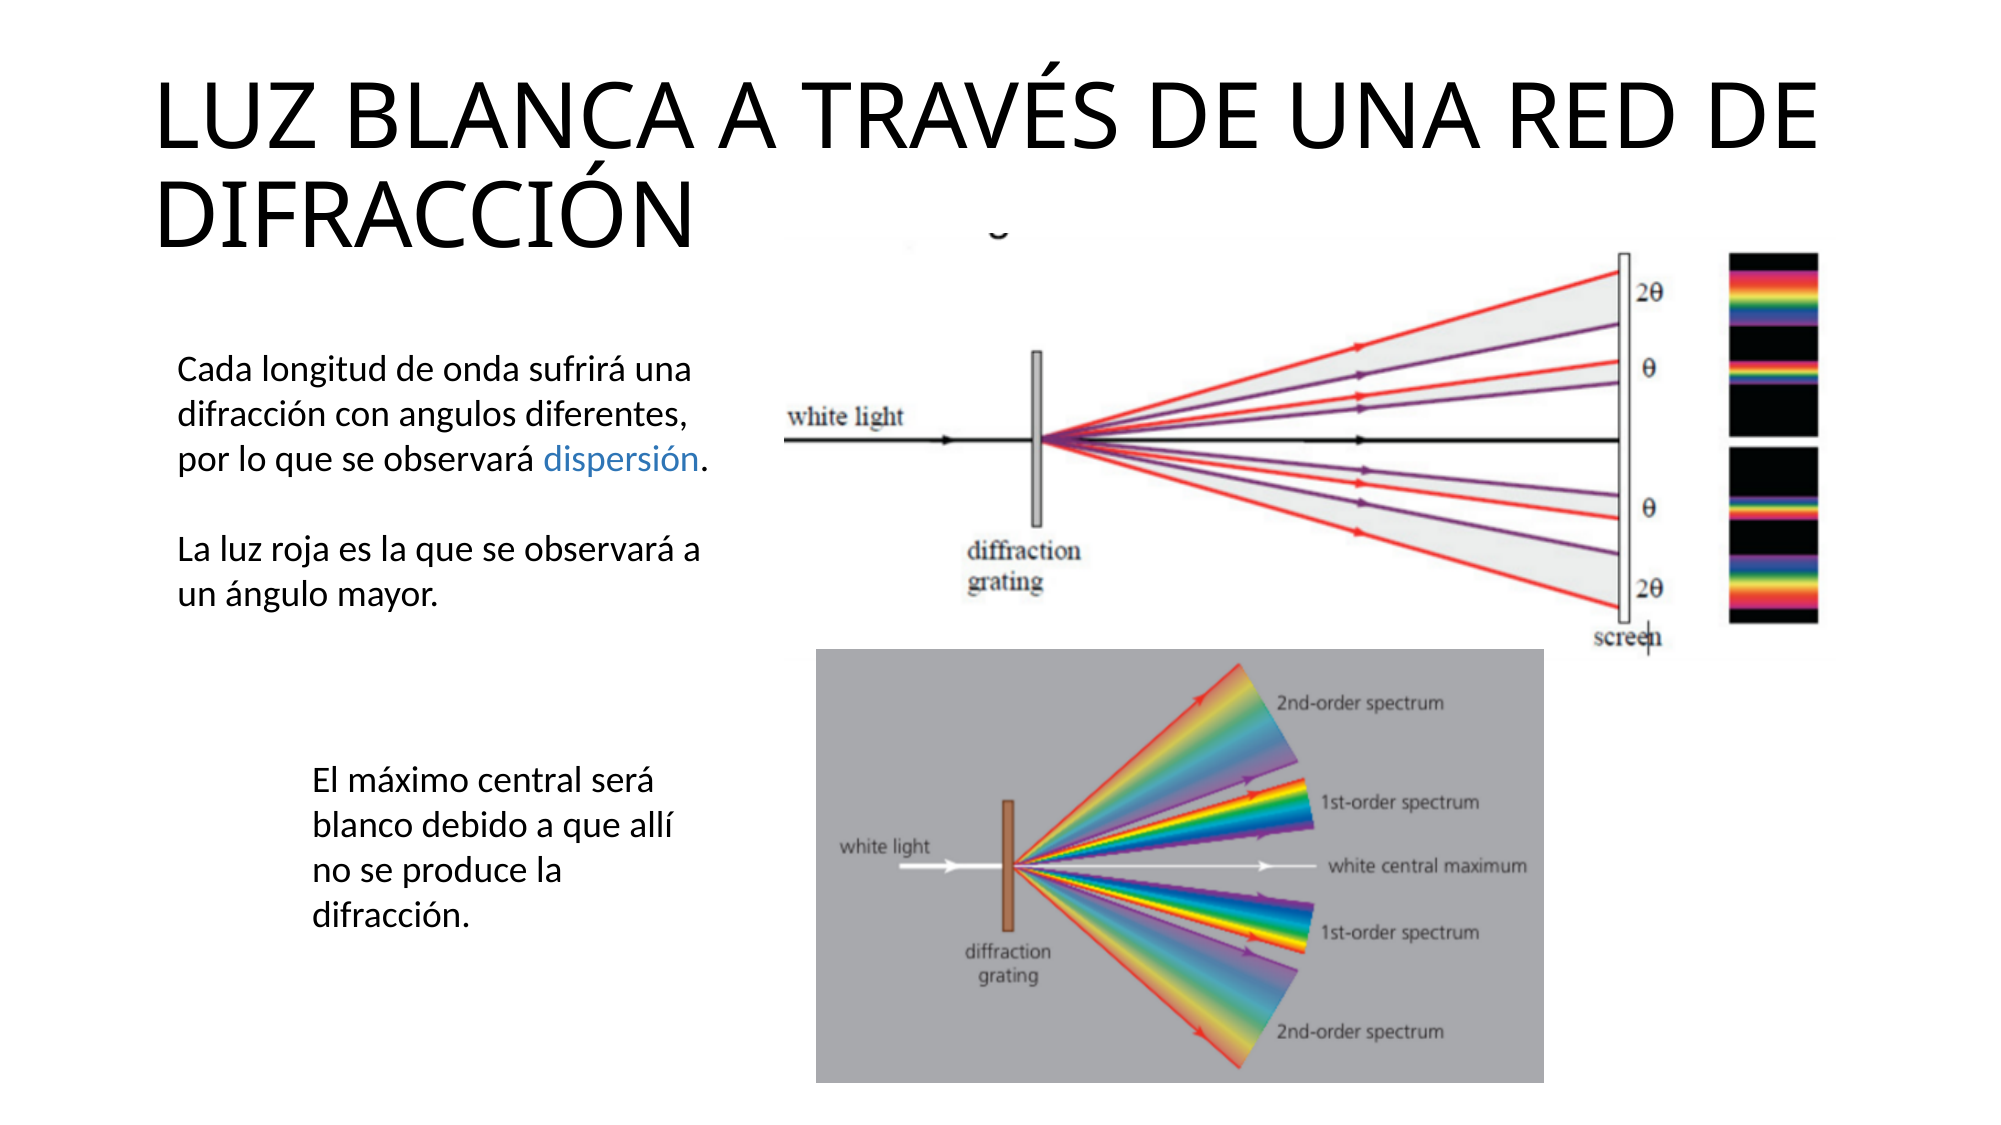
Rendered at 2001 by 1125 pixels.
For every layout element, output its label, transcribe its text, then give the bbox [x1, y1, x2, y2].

text_box Cada longitud de onda sufrirá una difracción con angulos diferentes, por lo que se observará dispersión. La luz roja es la que se observará a un ángulo mayor. [162, 336, 760, 622]
text_box El máximo central será blanco debido a que allí no se produce la difracción. [297, 747, 711, 942]
picture [784, 233, 1895, 684]
title LUZ BLANCA A TRAVÉS DE UNA RED DE DIFRACCIÓN [137, 59, 1863, 278]
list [816, 649, 1544, 1083]
